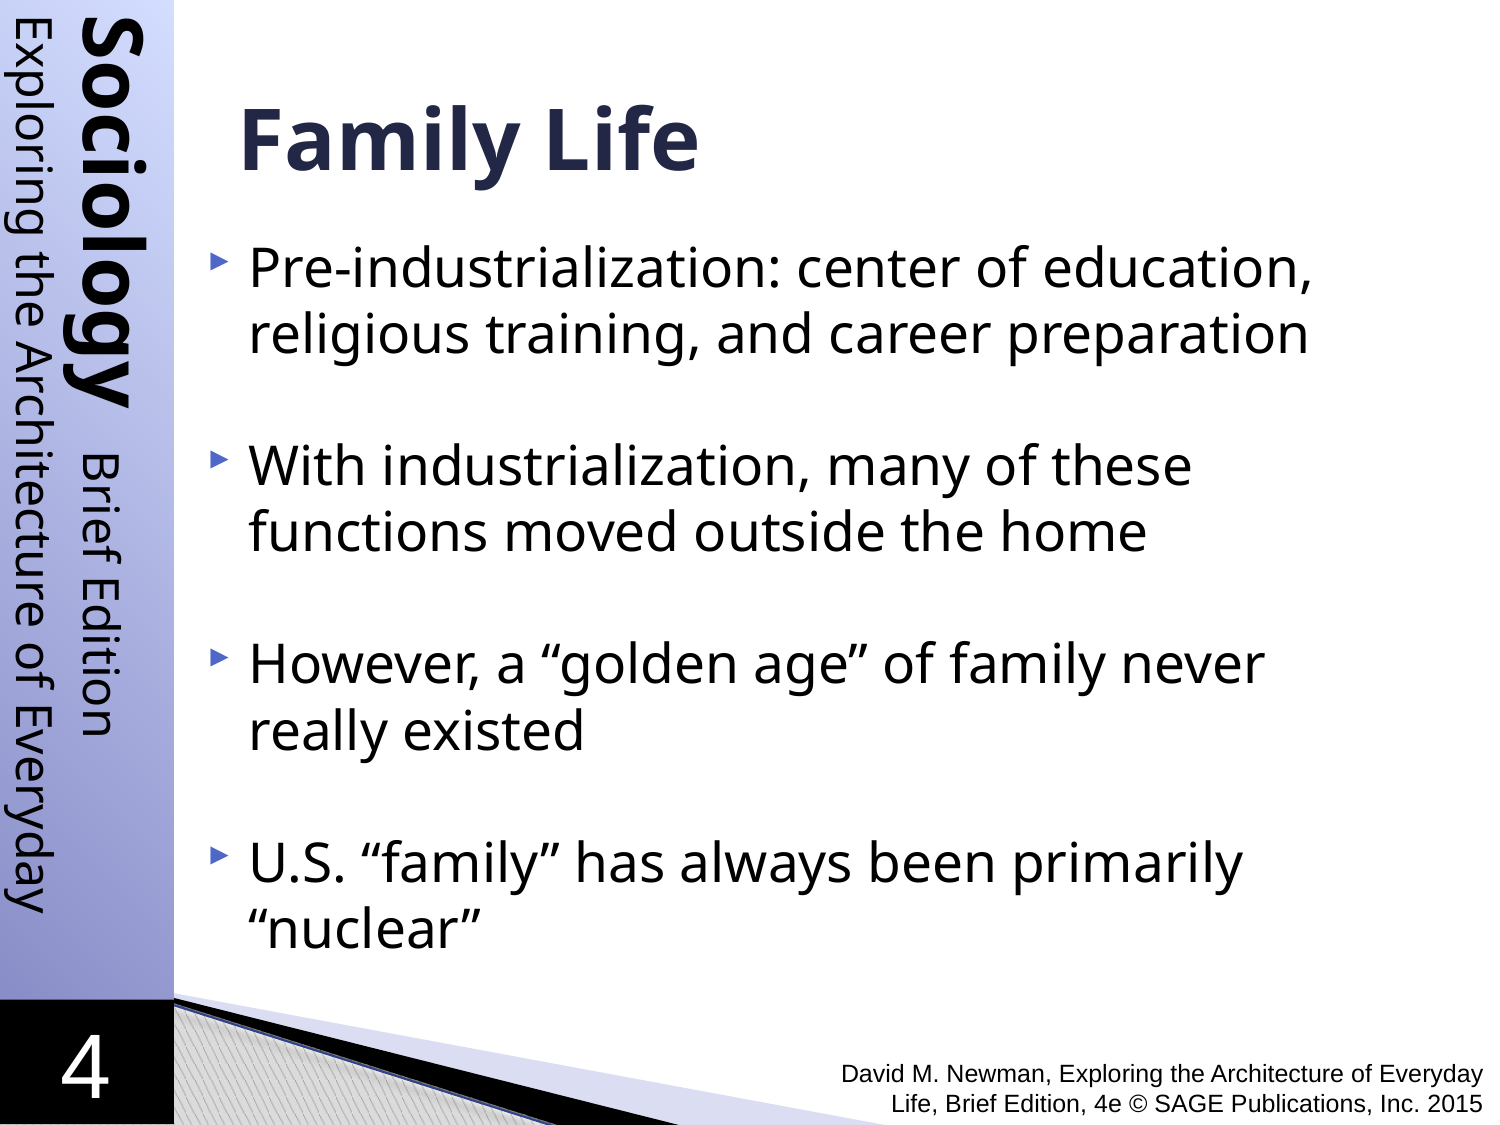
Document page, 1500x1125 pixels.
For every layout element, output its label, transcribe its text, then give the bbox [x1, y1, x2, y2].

title Family Life [237, 0, 1500, 188]
list Pre-industrialization: center of education, religious training, and career preparation With industrialization, many of these functions moved outside the home However, a “golden age” of family never really existed U.S. “family” has always been primarily “nuclear” [174, 224, 1425, 968]
picture [174, 1003, 558, 1125]
footer David M. Newman, Exploring the Architecture of Everyday Life, Brief Edition, 4e © SAGE Publications, Inc. 2015 [800, 1065, 1500, 1125]
